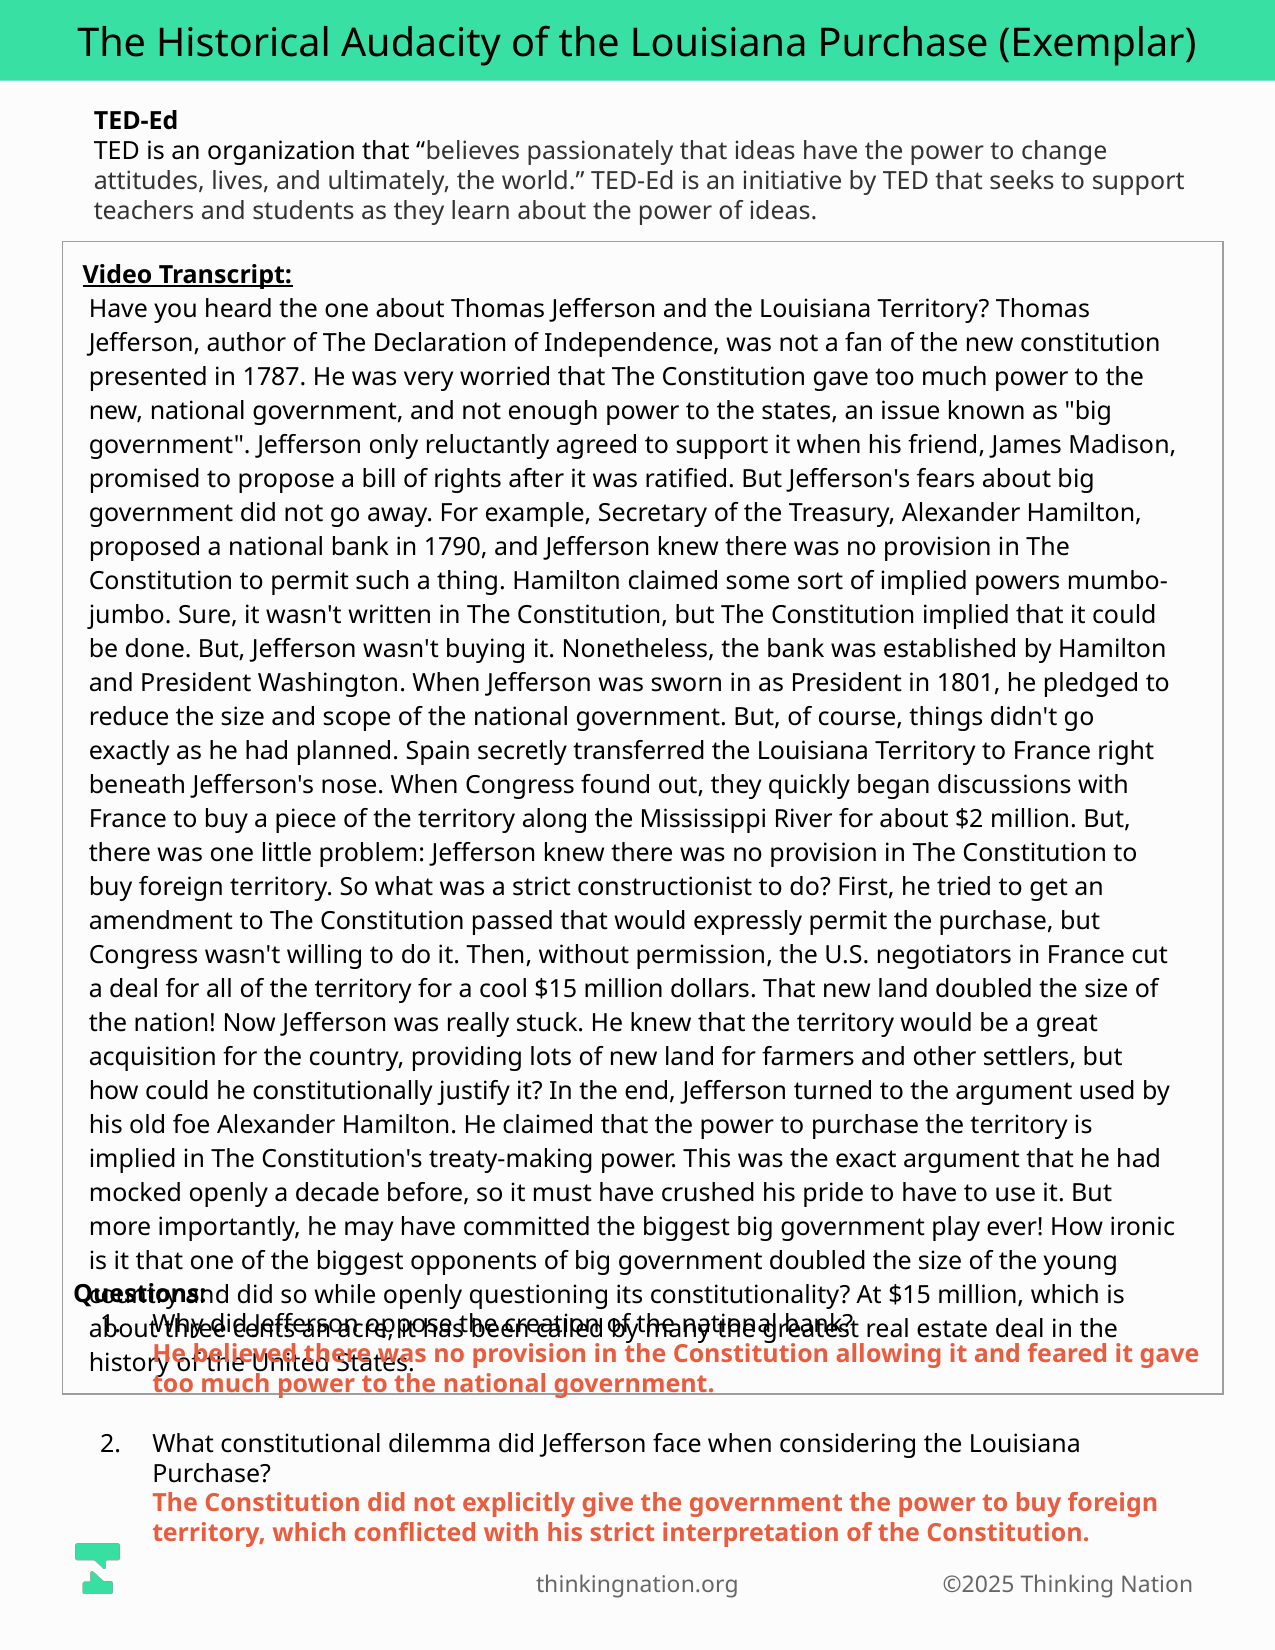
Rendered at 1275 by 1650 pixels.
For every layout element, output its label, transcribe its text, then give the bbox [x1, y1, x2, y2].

text_box TED-Ed TED is an organization that “believes passionately that ideas have the power to change attitudes, lives, and ultimately, the world.” TED-Ed is an initiative by TED that seeks to support teachers and students as they learn about the power of ideas. [74, 85, 1210, 219]
text_box Questions: Why did Jefferson oppose the creation of the national bank? He believed there was no provision in the Constitution allowing it and feared it gave too much power to the national government. What constitutional dilemma did Jefferson face when considering the Louisiana Purchase? The Constitution did not explicitly give the government the power to buy foreign territory, which conflicted with his strict interpretation of the Constitution. [57, 1261, 1218, 1542]
text_box ©2025 Thinking Nation [907, 1553, 1210, 1605]
text_box thinkingnation.org [486, 1553, 789, 1605]
picture [62, 1533, 133, 1604]
text_box The Historical Audacity of the Louisiana Purchase (Exemplar) [0, 0, 1275, 81]
table_header Video Transcript: Have you heard the one about Thomas Jefferson and the Louisiana Territory? Thomas Jefferson, author of The Declaration of Independence, was not a fan of the new constitution presented in 1787. He was very worried that The Constitution gave too much power to the new, national government, and not enough power to the states, an issue known as "big government". Jefferson only reluctantly agreed to support it when his friend, James Madison, promised to propose a bill of rights after it was ratified. But Jefferson's fears about big government did not go away. For example, Secretary of the Treasury, Alexander Hamilton, proposed a national bank in 1790, and Jefferson knew there was no provision in The Constitution to permit such a thing. Hamilton claimed some sort of implied powers mumbo-jumbo. Sure, it wasn't written in The Constitution, but The Constitution implied that it could be done. But, Jefferson wasn't buying it. Nonetheless, the bank was established by Hamilton and President Washington. When Jefferson was sworn in as President in 1801, he pledged to reduce the size and scope of the national government. But, of course, things didn't go exactly as he had planned. Spain secretly transferred the Louisiana Territory to France right beneath Jefferson's nose. When Congress found out, they quickly began discussions with France to buy a piece of the territory along the Mississippi River for about $2 million. But, there was one little problem: Jefferson knew there was no provision in The Constitution to buy foreign territory. So what was a strict constructionist to do? First, he tried to get an amendment to The Constitution passed that would expressly permit the purchase, but Congress wasn't willing to do it. Then, without permission, the U.S. negotiators in France cut a deal for all of the territory for a cool $15 million dollars. That new land doubled the size of the nation! Now Jefferson was really stuck. He knew that the territory would be a great acquisition for the country, providing lots of new land for farmers and other settlers, but how could he constitutionally justify it? In the end, Jefferson turned to the argument used by his old foe Alexander Hamilton. He claimed that the power to purchase the territory is implied in The Constitution's treaty-making power. This was the exact argument that he had mocked openly a decade before, so it must have crushed his pride to have to use it. But more importantly, he may have committed the biggest big government play ever! How ironic is it that one of the biggest opponents of big government doubled the size of the young country and did so while openly questioning its constitutionality? At $15 million, which is about three cents an acre, it has been called by many the greatest real estate deal in the history of the United States. [63, 242, 1222, 1393]
